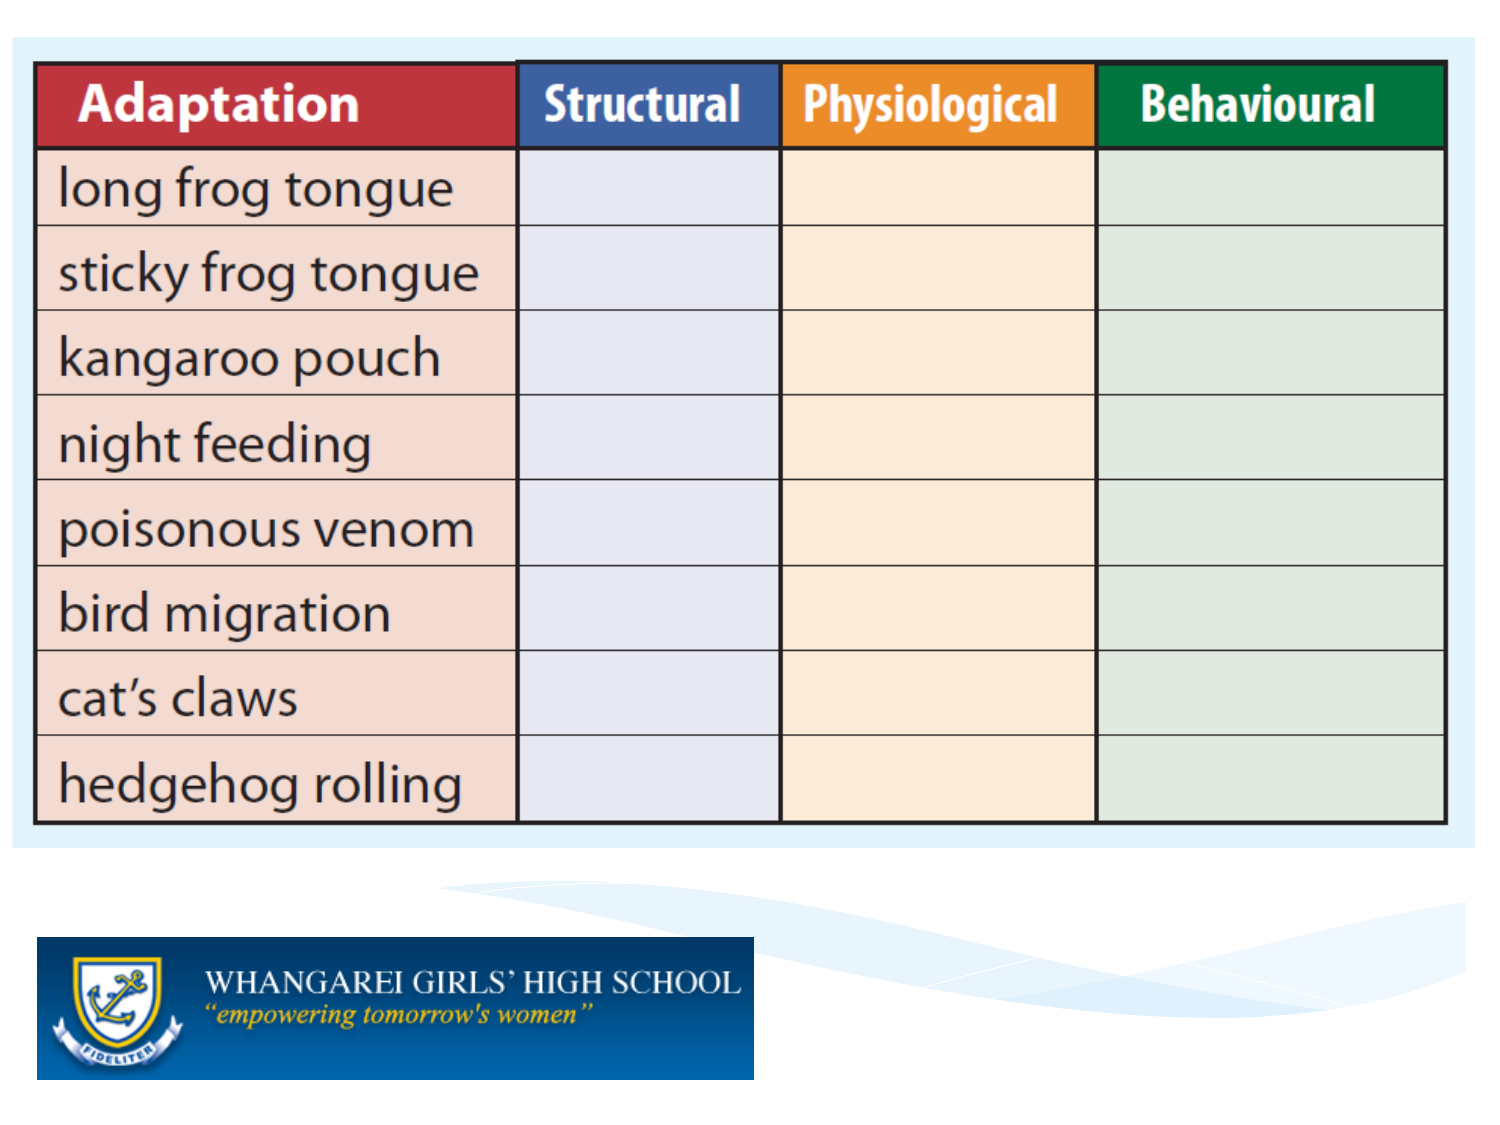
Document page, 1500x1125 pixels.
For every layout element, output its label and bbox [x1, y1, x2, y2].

picture [12, 37, 1476, 848]
picture [37, 937, 754, 1080]
